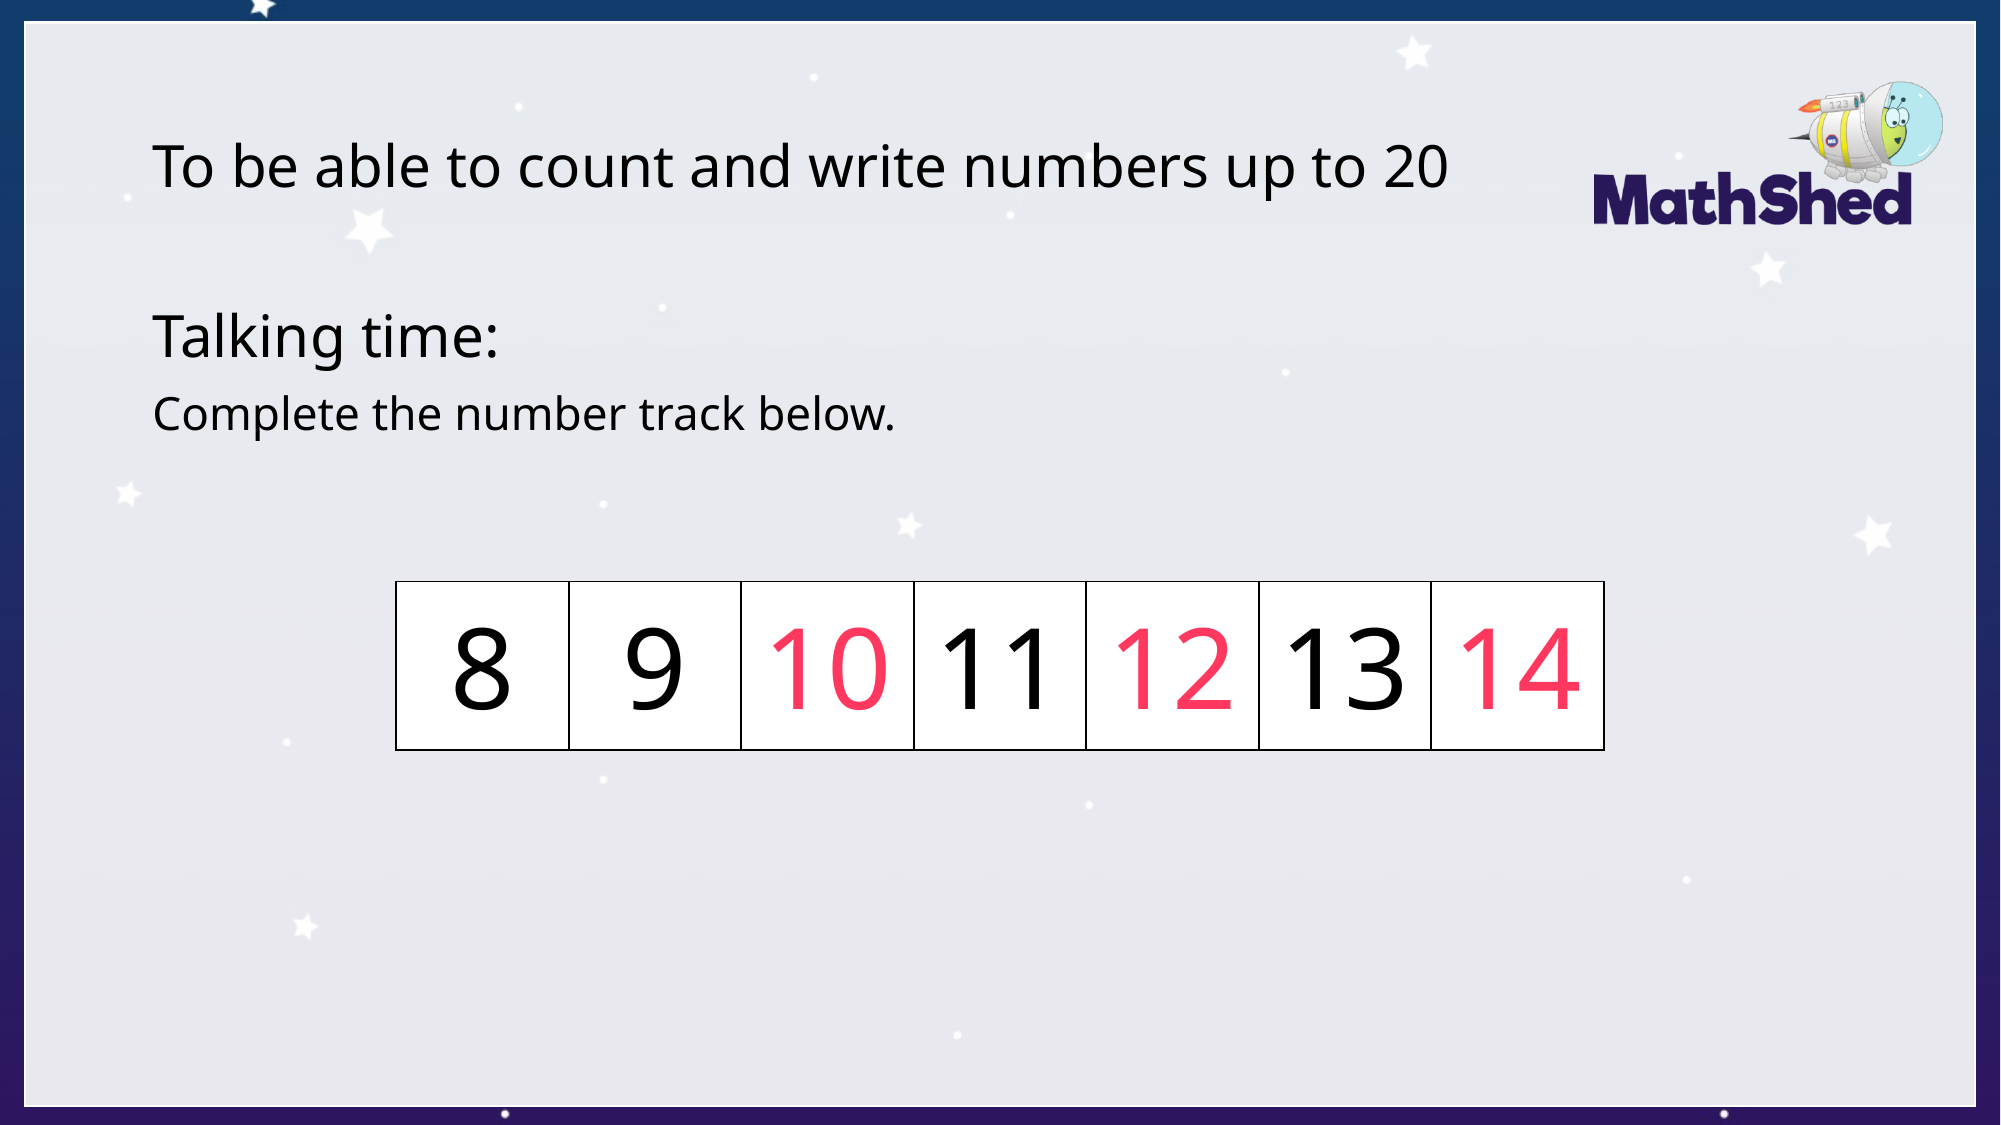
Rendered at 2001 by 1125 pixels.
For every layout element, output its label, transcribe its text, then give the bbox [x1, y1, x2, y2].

table_header 12 [1087, 582, 1258, 749]
table_header 11 [915, 582, 1085, 749]
table_header 10 [742, 582, 913, 749]
list Talking time: Complete the number track below. [137, 299, 1863, 1014]
title To be able to count and write numbers up to 20 [137, 59, 1578, 278]
table_header 14 [1432, 582, 1603, 749]
table_header 8 [397, 582, 568, 749]
table_header 9 [570, 582, 740, 749]
picture [0, 0, 2001, 1125]
table_header 13 [1260, 582, 1430, 749]
